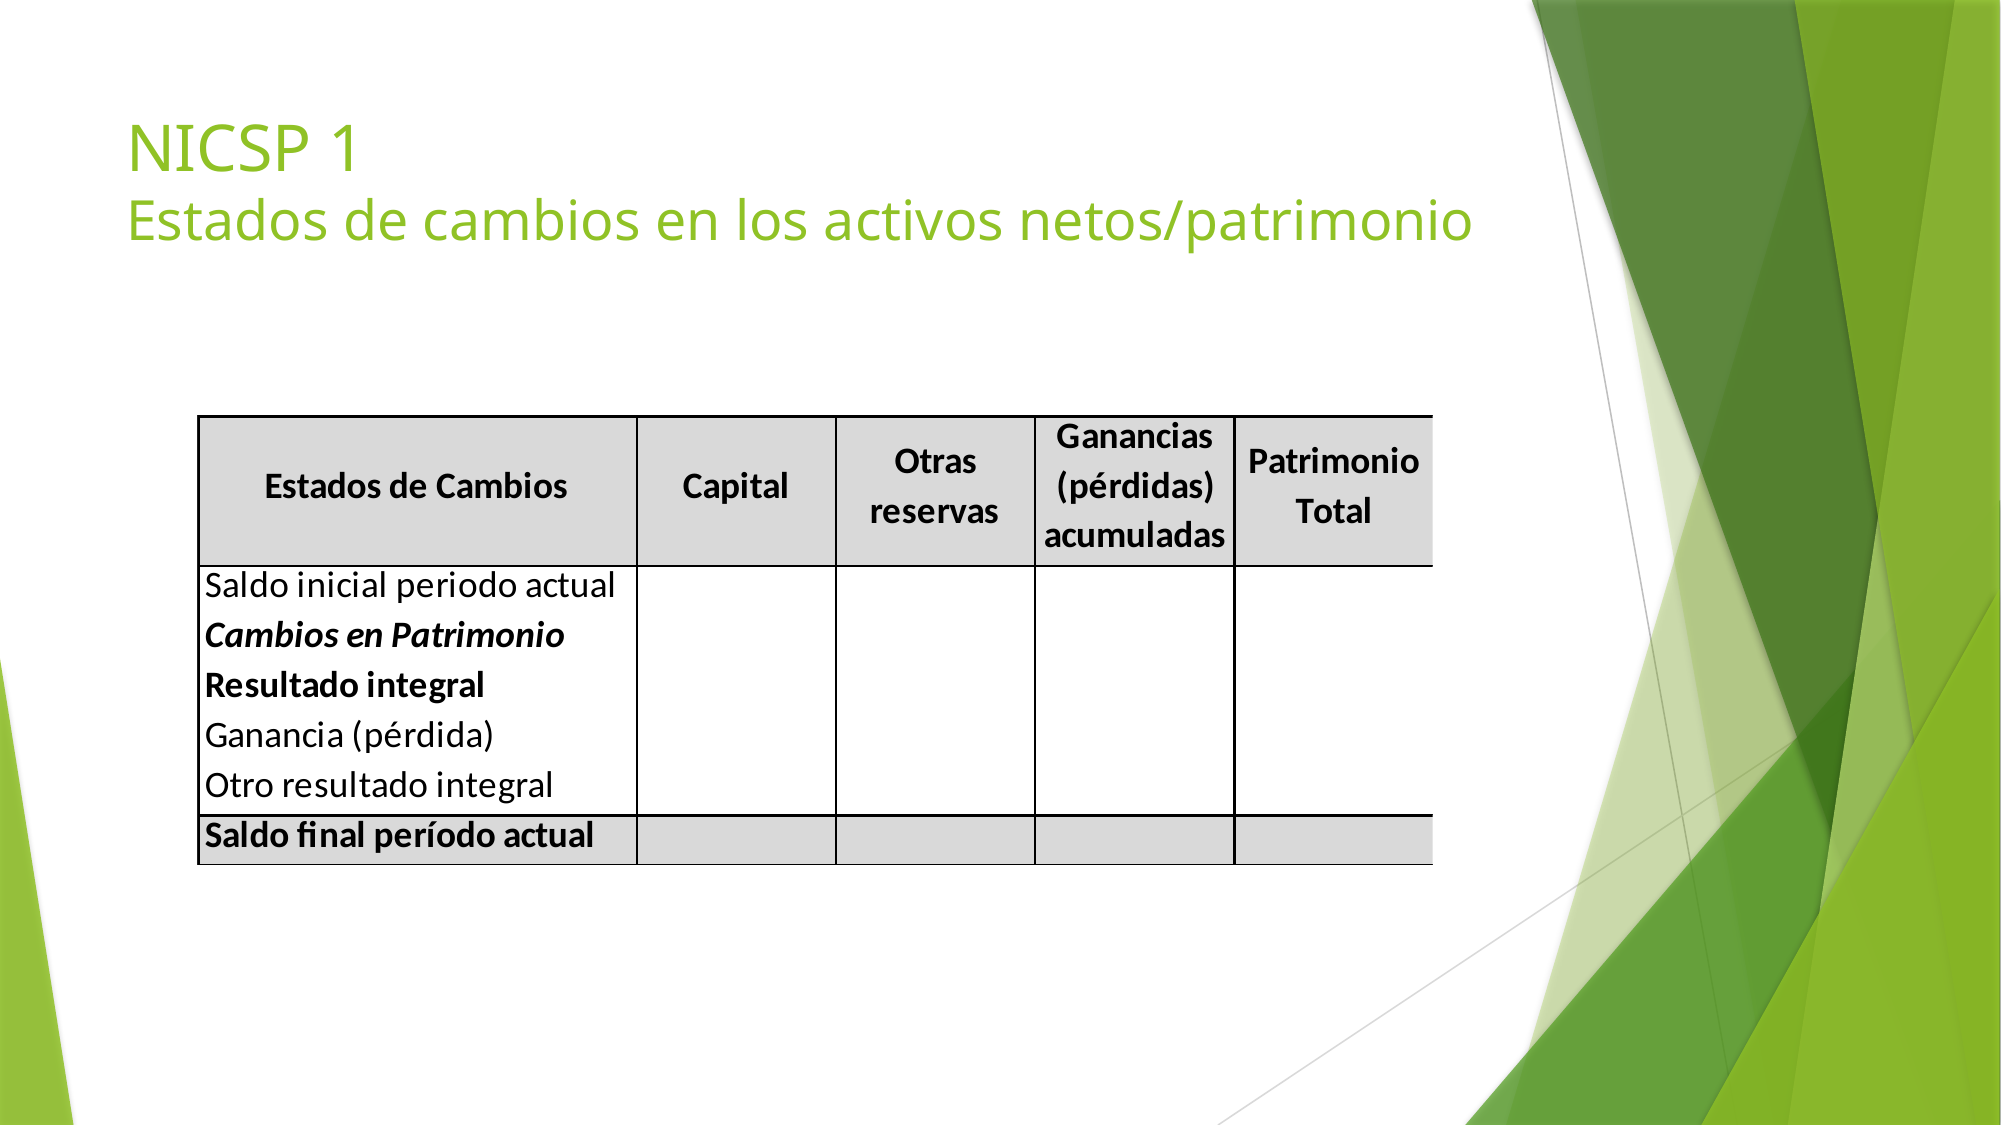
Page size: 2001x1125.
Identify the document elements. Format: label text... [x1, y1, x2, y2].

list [196, 414, 1436, 868]
title NICSP 1 Estados de cambios en los activos netos/patrimonio [111, 99, 1522, 317]
